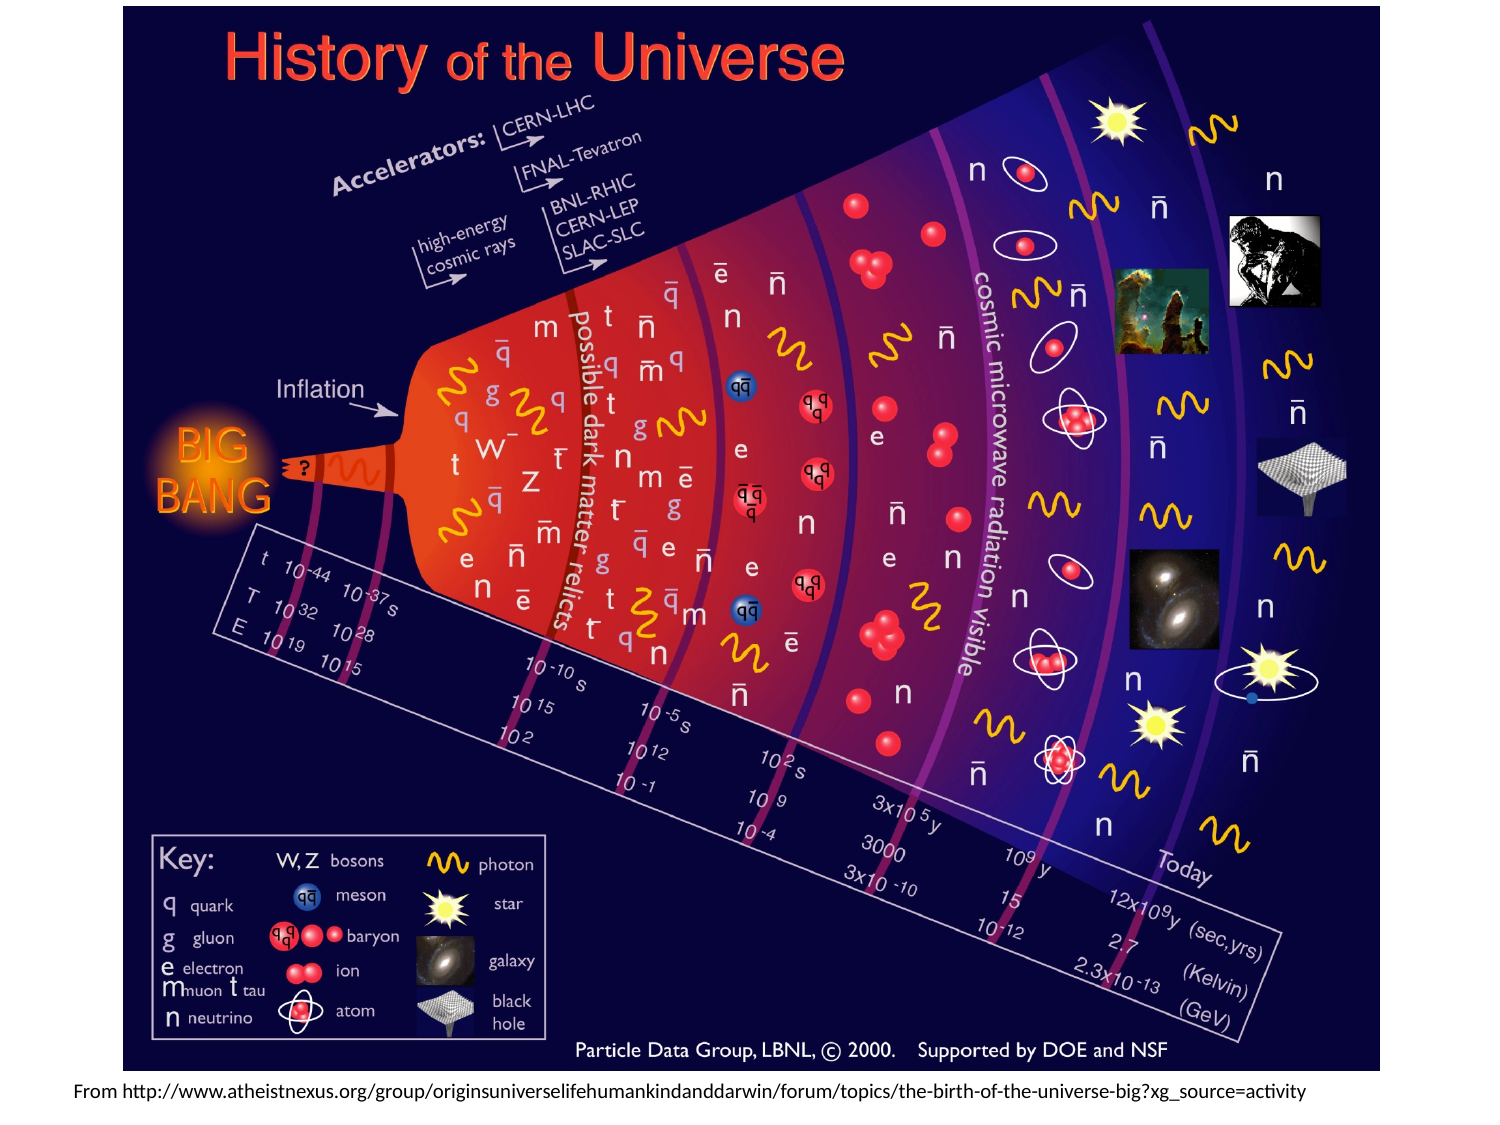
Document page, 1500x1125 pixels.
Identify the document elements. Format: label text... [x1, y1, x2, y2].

text_box From http://www.atheistnexus.org/group/originsuniverselifehumankindanddarwin/forum/topics/the-birth-of-the-universe-big?xg_source=activity [58, 1070, 1500, 1111]
picture [123, 6, 1380, 1071]
